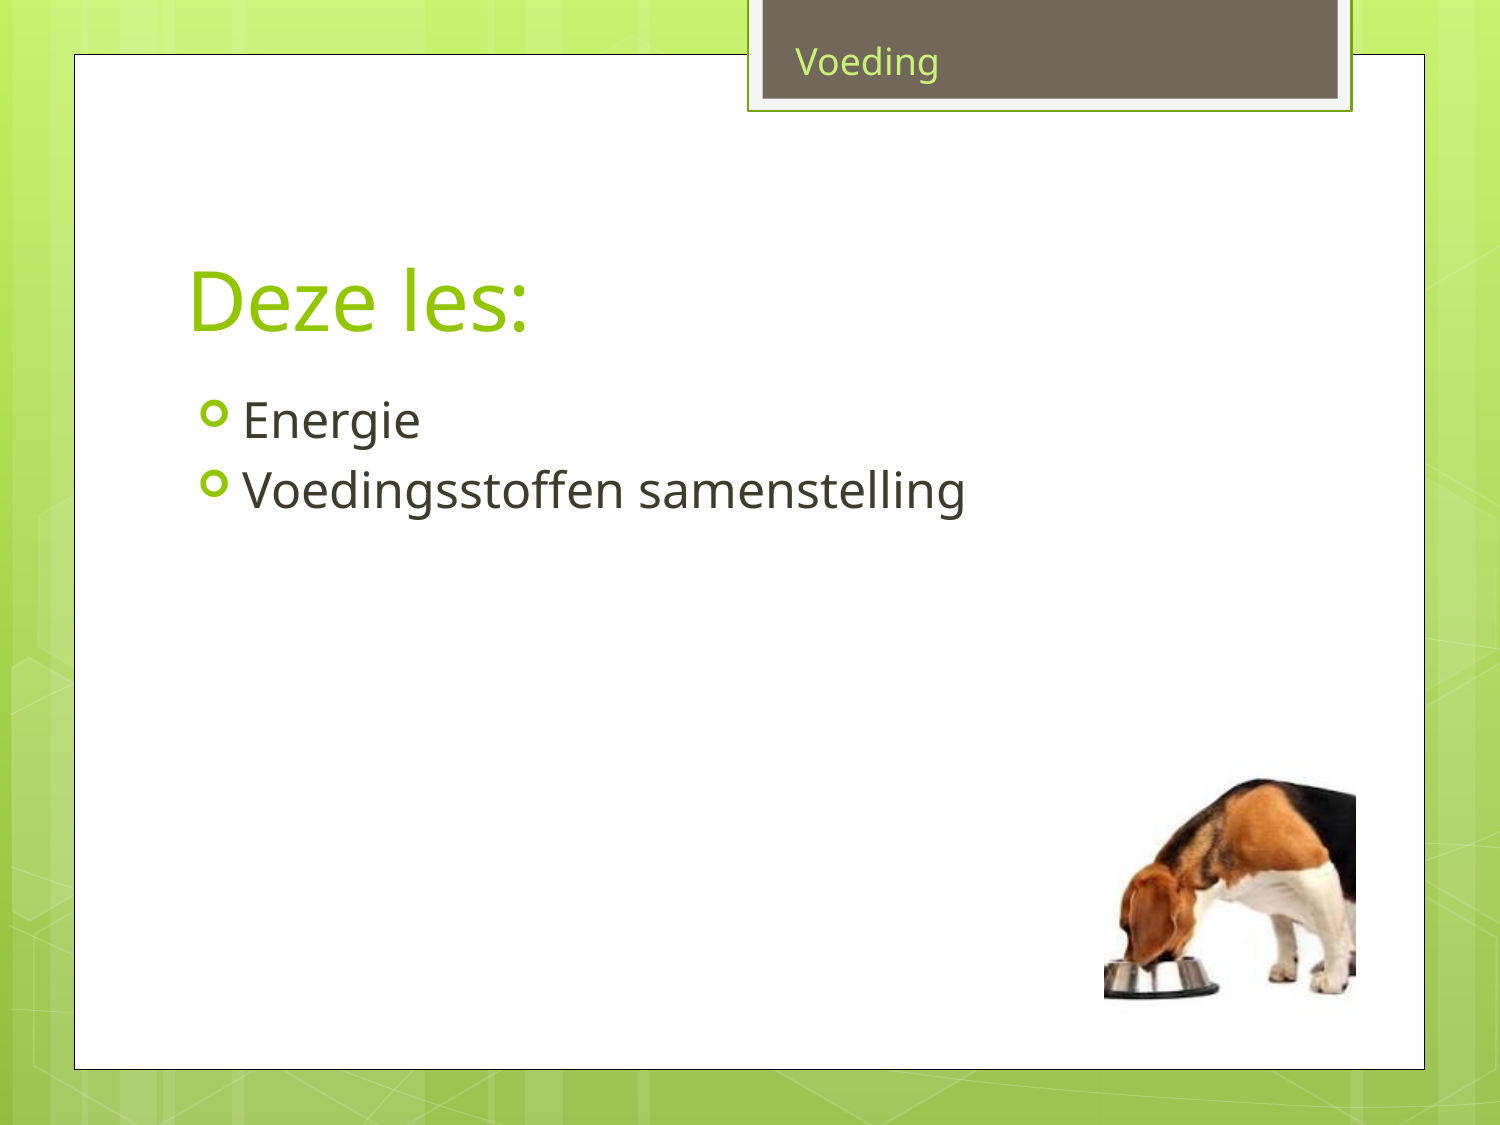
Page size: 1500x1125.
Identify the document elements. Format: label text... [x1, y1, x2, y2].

text_box Voeding [780, 30, 956, 91]
picture [1104, 762, 1357, 1016]
title Deze les: [171, 168, 1324, 357]
list Energie Voedingsstoffen samenstelling [171, 381, 1283, 957]
